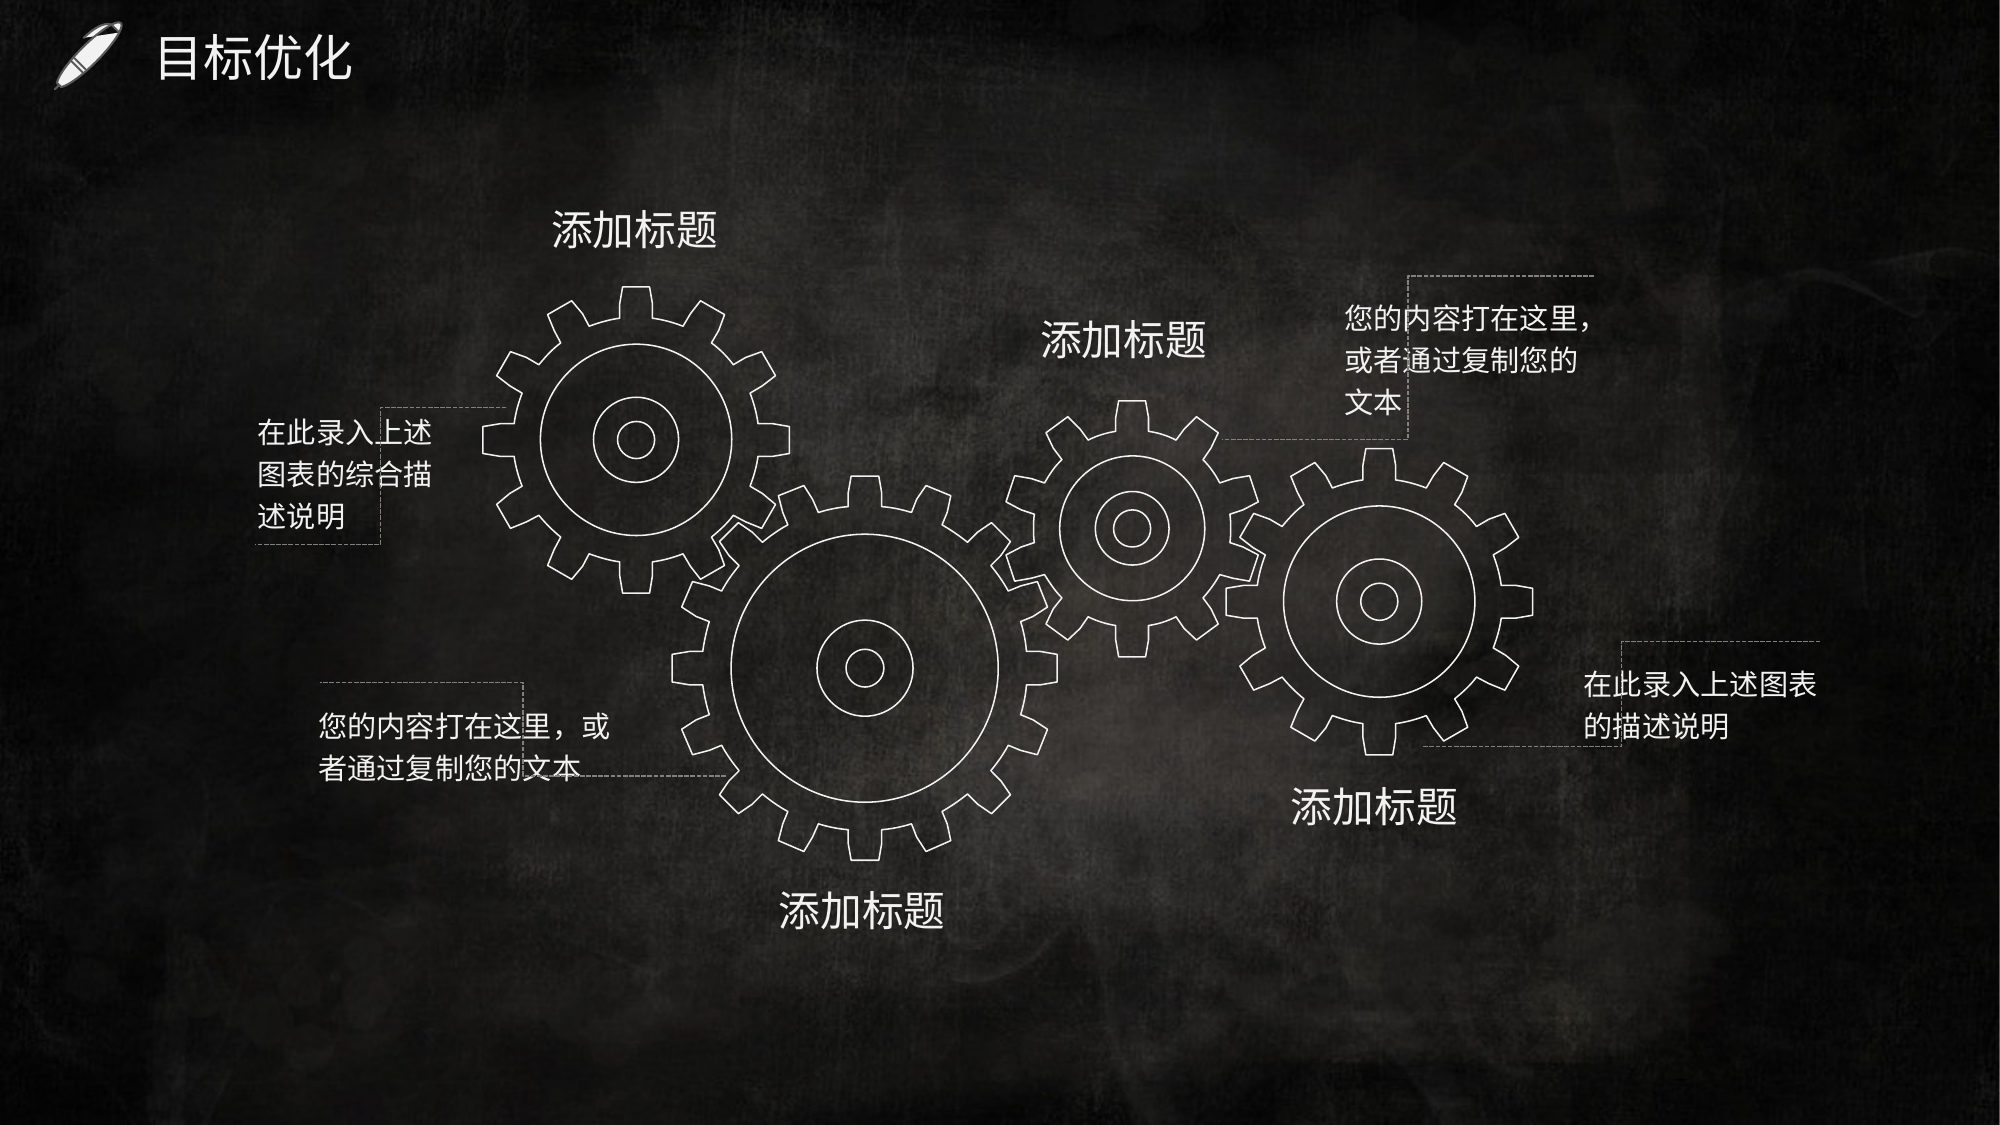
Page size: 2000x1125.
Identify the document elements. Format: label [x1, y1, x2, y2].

text_box [671, 475, 1058, 861]
picture [0, 0, 2000, 1125]
text_box [319, 682, 726, 777]
text_box [1422, 641, 1821, 747]
text_box [1221, 275, 1595, 440]
text_box [254, 407, 507, 545]
text_box [1005, 400, 1222, 658]
text_box [482, 286, 790, 594]
text_box [1225, 448, 1533, 756]
